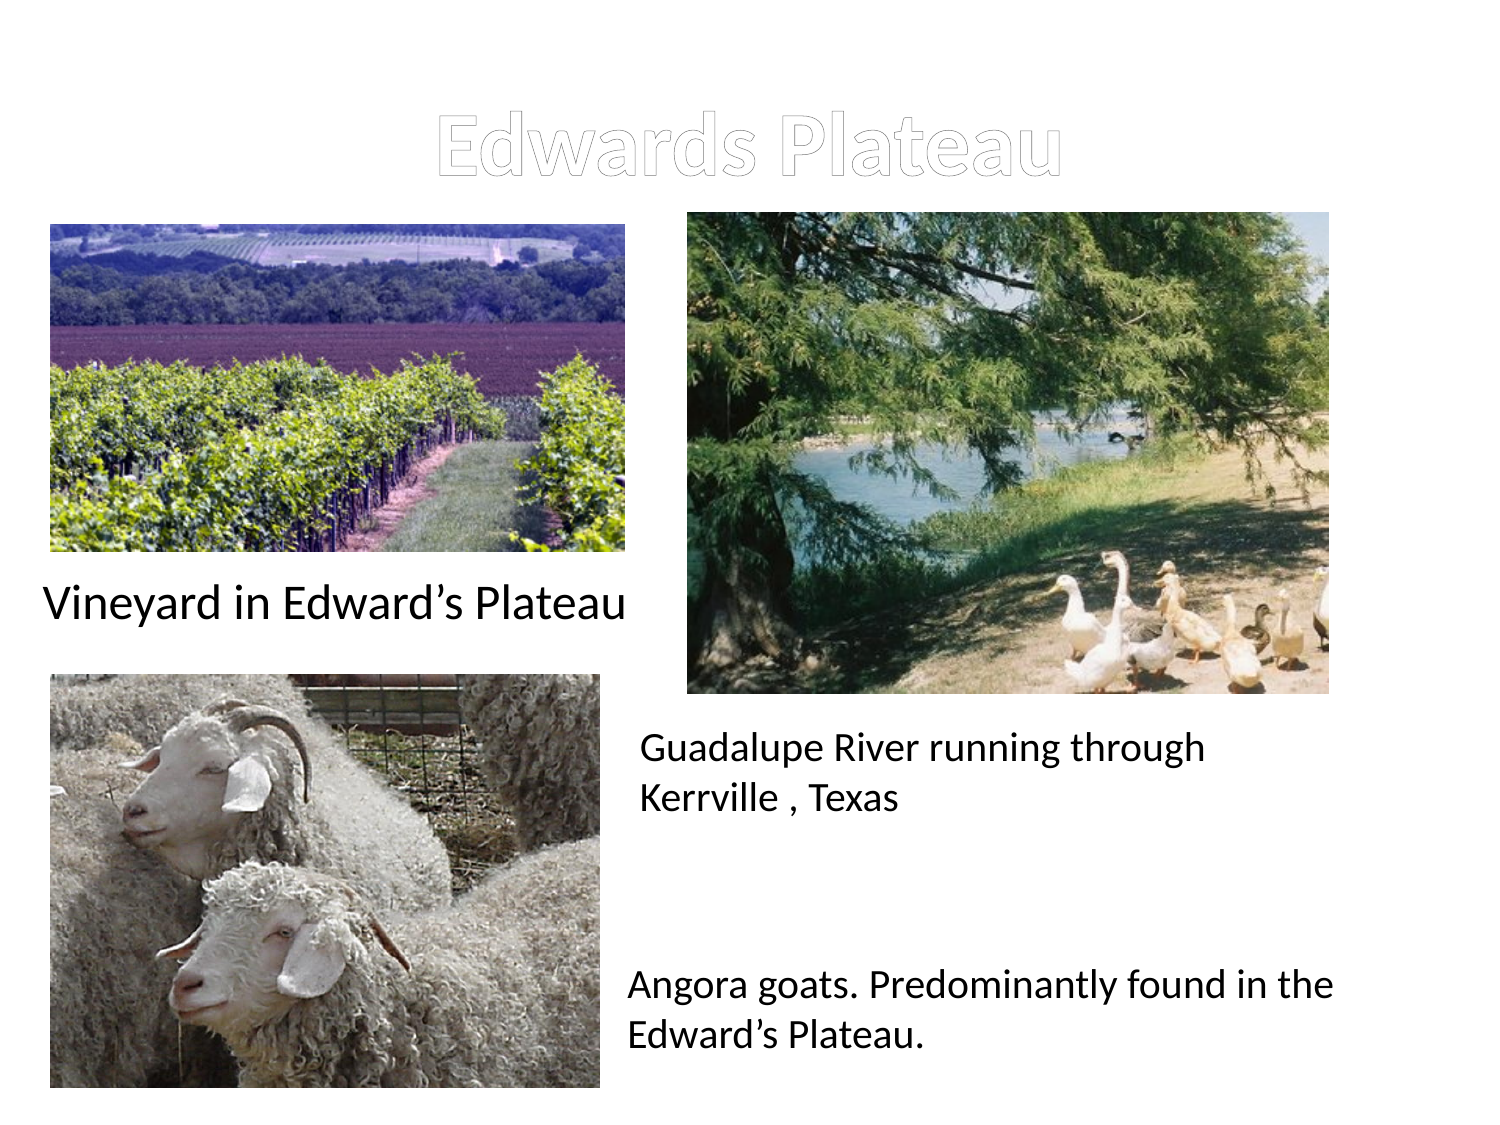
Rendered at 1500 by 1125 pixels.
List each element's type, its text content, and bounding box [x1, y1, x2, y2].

text_box Angora goats. Predominantly found in the Edward’s Plateau. [612, 949, 1400, 1065]
picture [49, 224, 626, 552]
picture [687, 212, 1329, 694]
picture [49, 674, 601, 1088]
text_box Vineyard in Edward’s Plateau [27, 562, 643, 638]
text_box Guadalupe River running through Kerrville , Texas [624, 712, 1350, 828]
title Edwards Plateau [75, 45, 1425, 233]
